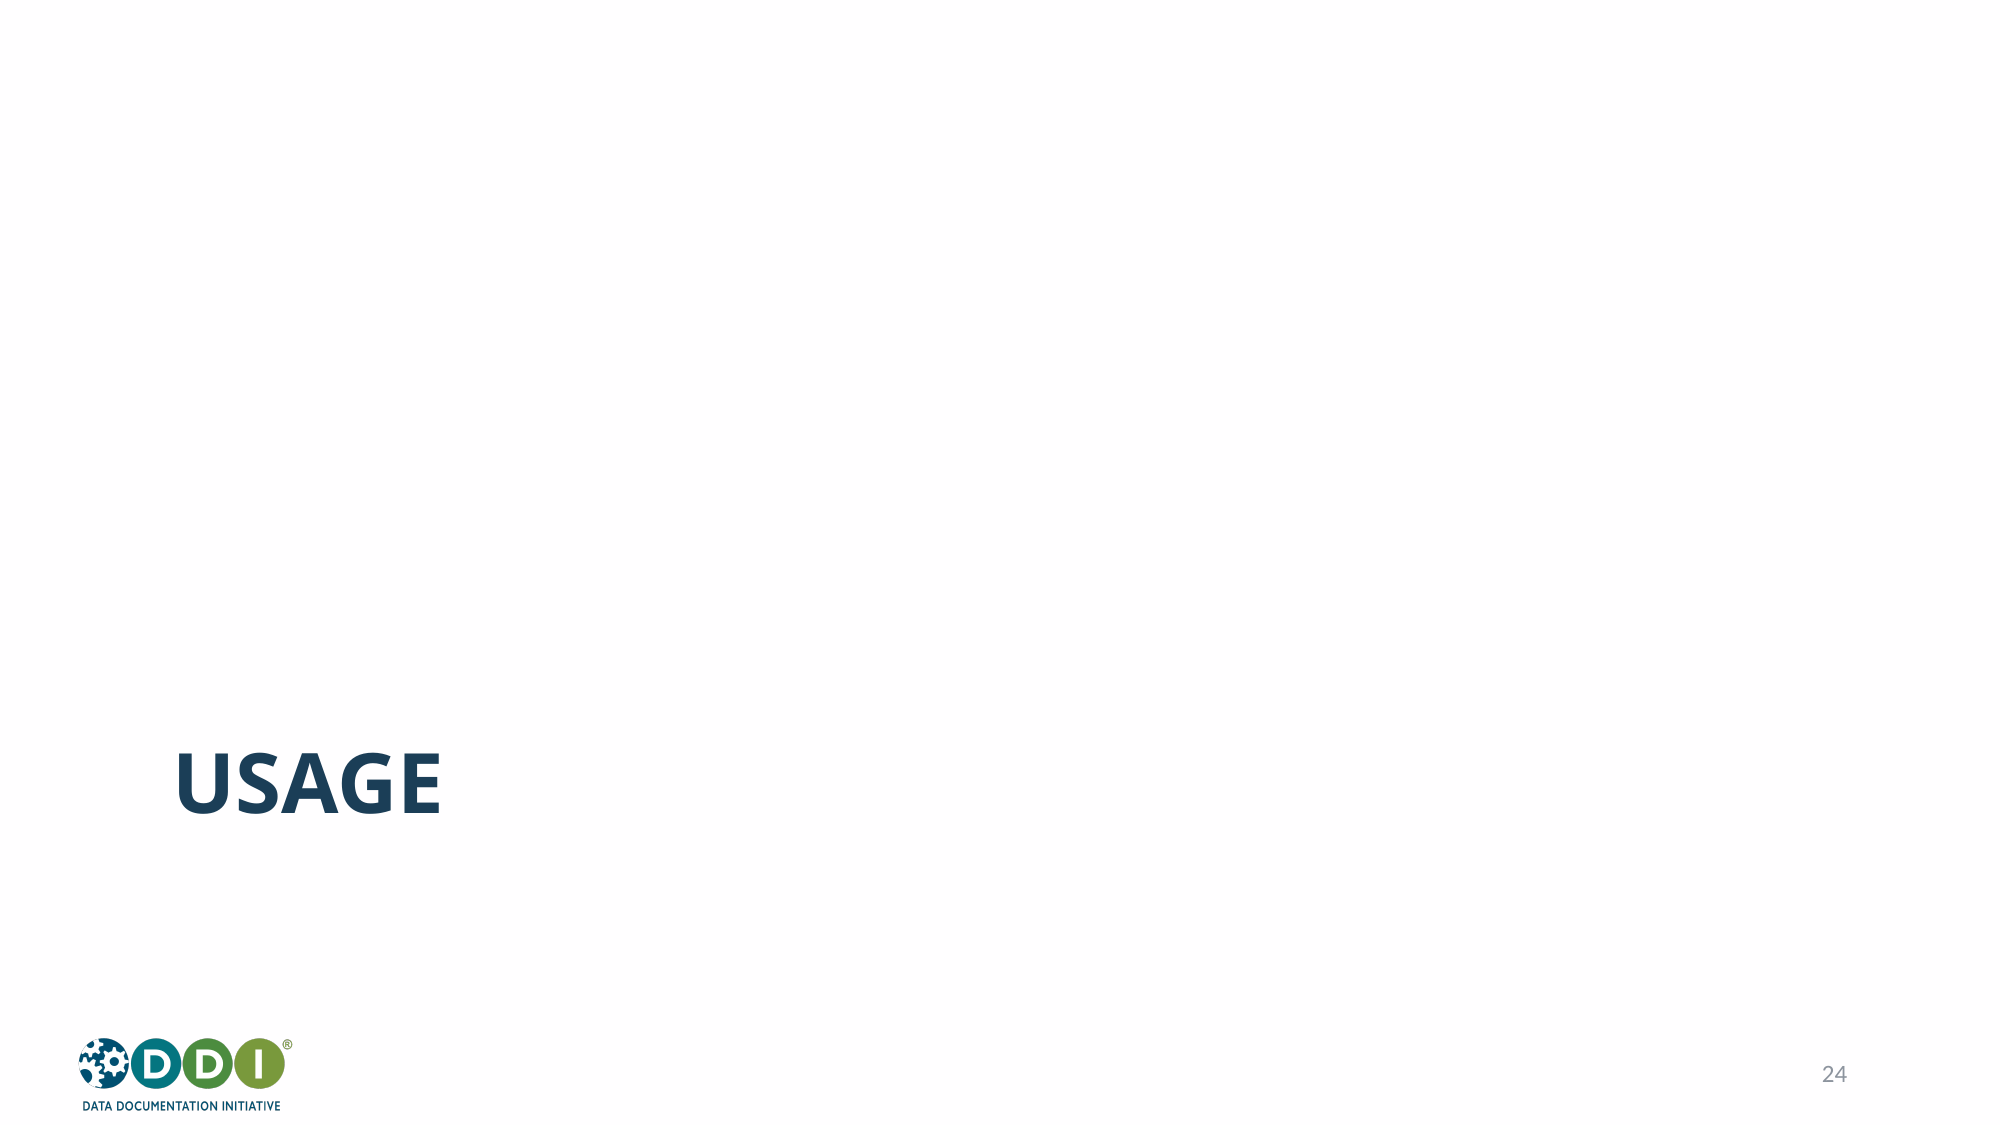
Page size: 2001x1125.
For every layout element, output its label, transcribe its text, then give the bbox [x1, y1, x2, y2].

picture [65, 1032, 305, 1115]
slide_number 24 [1412, 1042, 1863, 1103]
title Usage [157, 722, 1858, 947]
